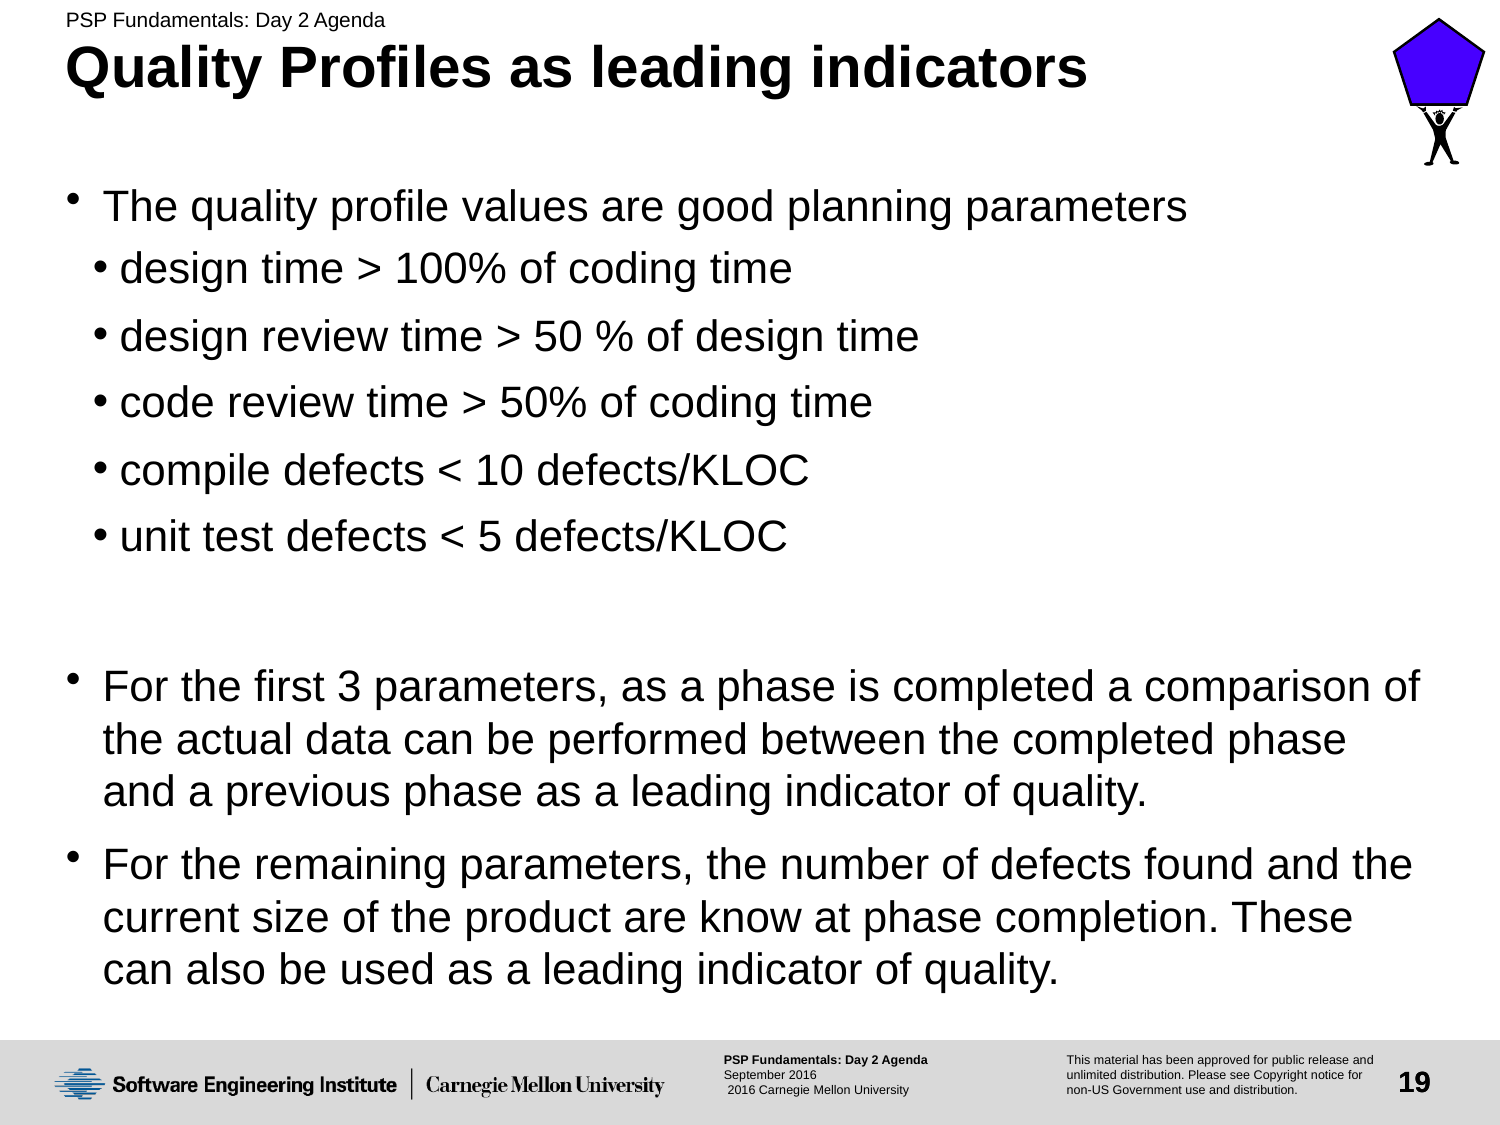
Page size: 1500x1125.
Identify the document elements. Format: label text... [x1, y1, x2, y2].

picture [1392, 17, 1486, 166]
list The quality profile values are good planning parameters design time > 100% of coding time design review time > 50 % of design time code review time > 50% of coding time compile defects < 10 defects/KLOC unit test defects < 5 defects/KLOC For the first 3 parameters, as a phase is completed a comparison of the actual data can be performed between the completed phase and a previous phase as a leading indicator of quality. For the remaining parameters, the number of defects found and the current size of the product are know at phase completion. These can also be used as a leading indicator of quality. [65, 177, 1431, 1000]
title Quality Profiles as leading indicators [65, 37, 1392, 148]
picture [46, 1061, 673, 1104]
